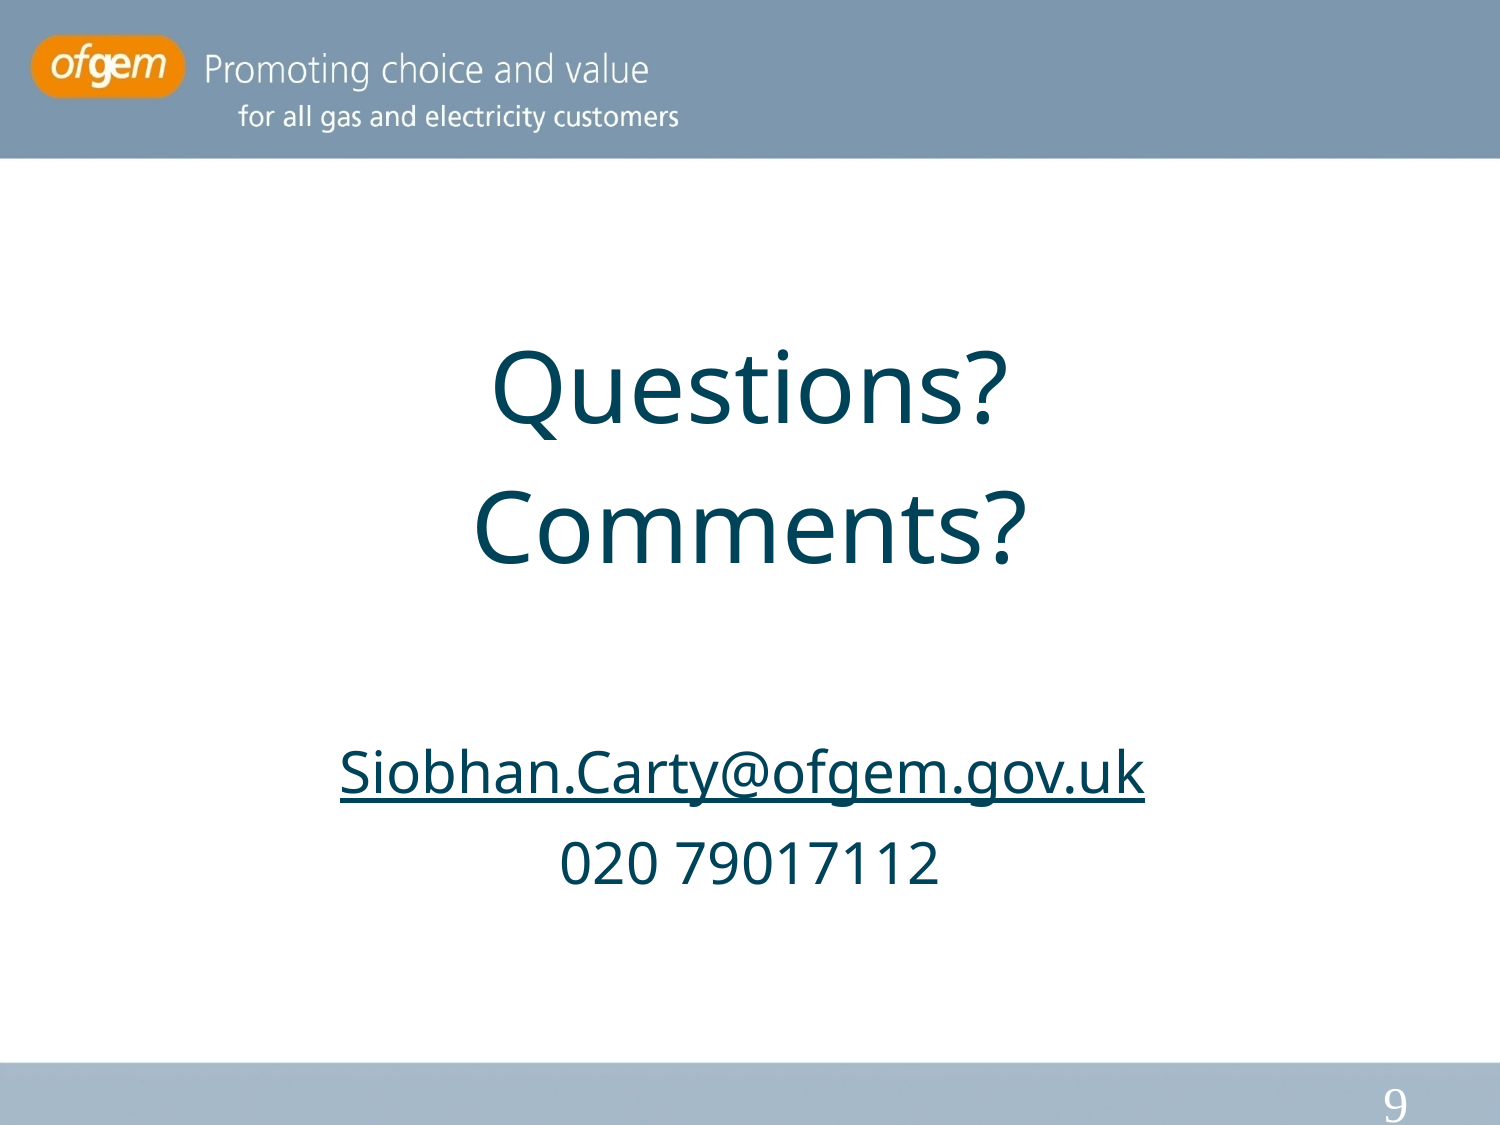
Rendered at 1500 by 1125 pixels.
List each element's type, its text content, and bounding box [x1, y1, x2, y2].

list Questions? Comments? Siobhan.Carty@ofgem.gov.uk 020 79017112 [58, 316, 1442, 1020]
picture [0, 0, 1500, 1125]
